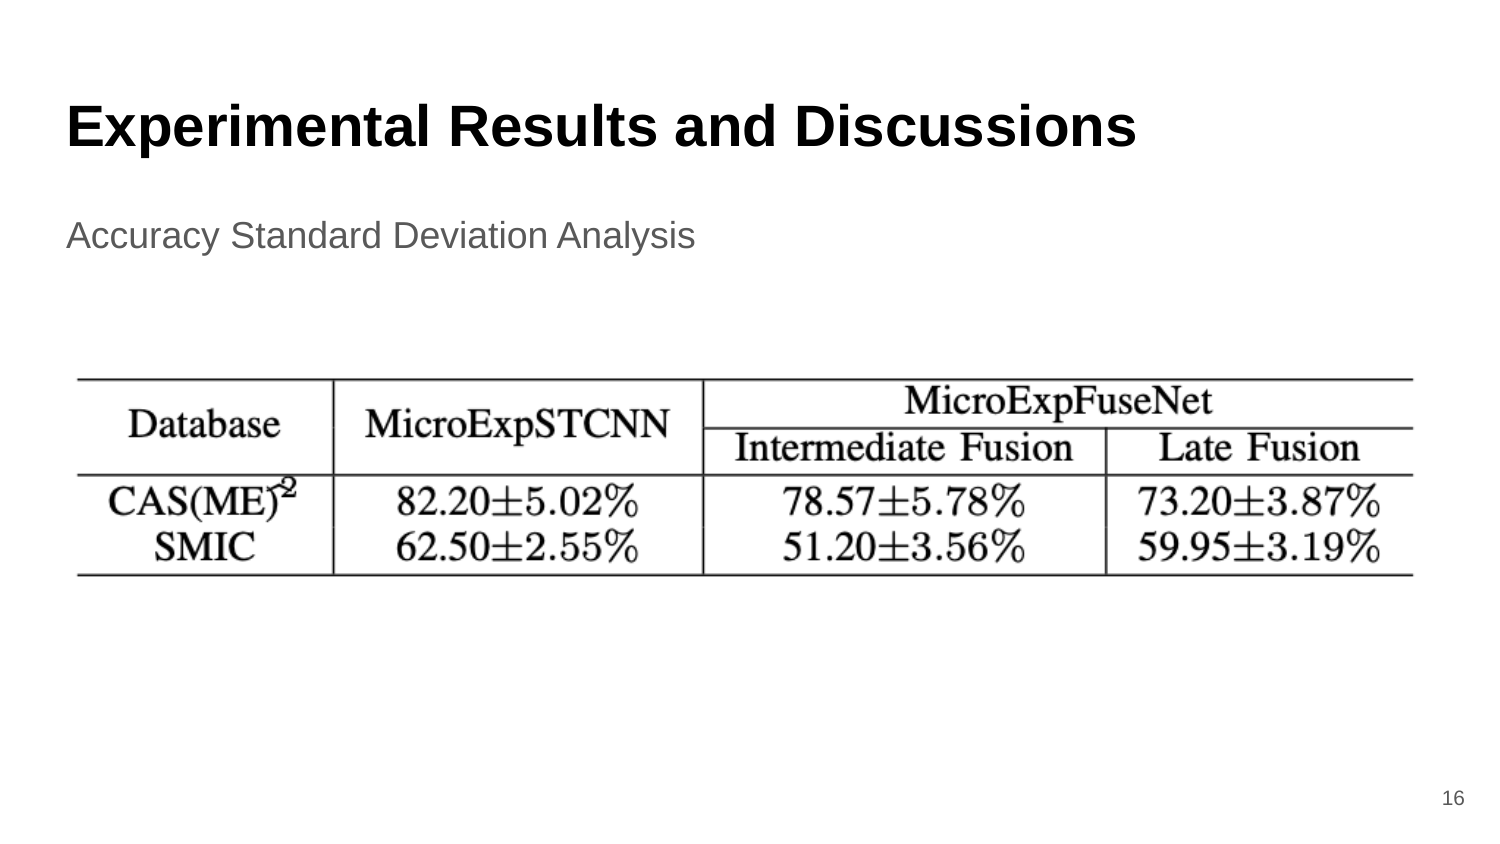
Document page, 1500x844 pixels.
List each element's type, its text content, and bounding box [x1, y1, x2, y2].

slide_number ‹#› [1389, 764, 1480, 830]
picture [66, 348, 1425, 600]
list Accuracy Standard Deviation Analysis [51, 189, 1449, 750]
title Experimental Results and Discussions [51, 72, 1449, 167]
